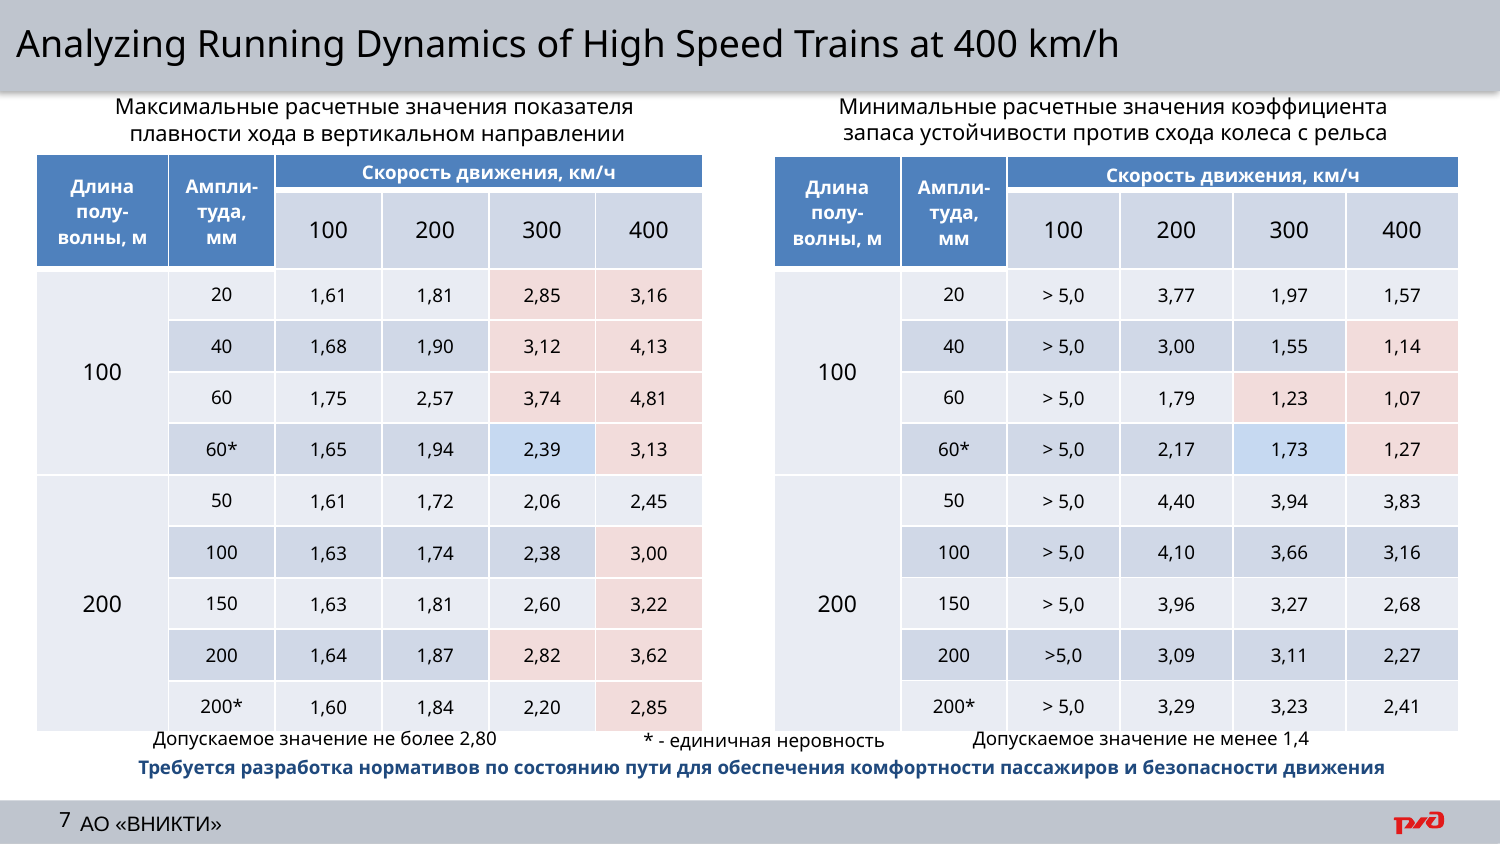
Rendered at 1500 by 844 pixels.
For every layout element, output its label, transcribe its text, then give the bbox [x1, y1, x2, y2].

table_cell > 5,0 [1008, 373, 1119, 422]
table_header Длина полу-волны, м [37, 155, 168, 266]
table_cell 3,16 [596, 270, 702, 319]
table_cell 2,57 [383, 373, 488, 422]
table_cell 3,83 [1347, 476, 1458, 525]
table_cell >5,0 [1008, 630, 1119, 680]
table_cell 1,27 [1347, 424, 1458, 474]
table_cell 3,23 [1234, 681, 1345, 719]
table_cell 200 [37, 476, 168, 731]
table_cell 4,81 [596, 373, 702, 422]
table_cell 1,57 [1347, 270, 1458, 319]
table_cell 200 [902, 630, 1006, 680]
table_cell 400 [596, 193, 702, 268]
table_cell 2,38 [490, 527, 595, 577]
text_box Допускаемое значение не более 2,80 [100, 719, 550, 748]
table_cell 3,00 [1121, 321, 1232, 371]
table_cell > 5,0 [1008, 321, 1119, 371]
table_cell 20 [902, 272, 1006, 319]
table_cell 4,13 [596, 321, 702, 371]
table_cell 3,94 [1234, 476, 1345, 525]
table_cell 1,23 [1234, 373, 1345, 422]
table_cell 2,39 [490, 424, 595, 474]
text_box * - единичная неровность [595, 721, 933, 748]
text_box Допускаемое значение не менее 1,4 [868, 719, 1414, 748]
table_cell 1,55 [1234, 321, 1345, 371]
table_cell 60* [169, 424, 274, 474]
table_cell 200 [169, 630, 274, 680]
table_cell > 5,0 [1008, 681, 1119, 719]
table_cell 2,85 [490, 270, 595, 319]
table_cell 40 [169, 321, 274, 371]
table_cell 1,14 [1347, 321, 1458, 371]
table_cell 100 [276, 193, 381, 268]
table_cell 1,68 [276, 321, 381, 371]
table_cell 1,79 [1121, 373, 1232, 422]
table_cell 3,00 [596, 527, 702, 577]
table_cell 3,66 [1234, 527, 1345, 577]
table_cell 1,87 [383, 630, 488, 680]
table_cell 200 [383, 193, 488, 268]
table_cell 200* [169, 682, 274, 719]
table_cell 200 [775, 476, 900, 721]
table_cell > 5,0 [1008, 527, 1119, 577]
table_cell 2,17 [1121, 424, 1232, 474]
table_cell 100 [37, 272, 168, 474]
table_cell 20 [169, 272, 274, 319]
table_cell 2,60 [490, 579, 595, 628]
table_cell 50 [902, 476, 1006, 525]
table_cell 2,45 [596, 476, 702, 525]
table_cell > 5,0 [1008, 270, 1119, 319]
table_cell 3,11 [1234, 630, 1345, 680]
table_cell 1,84 [383, 682, 488, 719]
table_cell 1,65 [276, 424, 381, 474]
table_cell 2,41 [1347, 681, 1458, 731]
table_cell 50 [169, 476, 274, 525]
table_cell 400 [1347, 193, 1458, 268]
table_cell 4,40 [1121, 476, 1232, 525]
table_cell 2,27 [1347, 630, 1458, 680]
table_cell 150 [169, 579, 274, 628]
table_cell 150 [902, 578, 1006, 628]
table_cell 1,63 [276, 527, 381, 577]
table_cell 2,68 [1347, 578, 1458, 628]
text_box Минимальные расчетные значения коэффициента запаса устойчивости против схода колеса с рельса [806, 85, 1426, 153]
table_cell 2,82 [490, 630, 595, 680]
table_cell 100 [902, 527, 1006, 577]
table_cell 60 [902, 373, 1006, 422]
table_cell 1,72 [383, 476, 488, 525]
text_box Максимальные расчетные значения показателя плавности хода в вертикальном направлении [62, 85, 694, 153]
table_cell 3,22 [596, 579, 702, 628]
table_cell > 5,0 [1008, 424, 1119, 474]
table_cell 60* [902, 424, 1006, 474]
table_cell 100 [1008, 193, 1119, 268]
text_box Требуется разработка нормативов по состоянию пути для обеспечения комфортности пассажиров и безопасности движения [90, 748, 1432, 786]
table_cell 1,63 [276, 579, 381, 628]
table_cell 3,27 [1234, 578, 1345, 628]
table_cell 1,90 [383, 321, 488, 371]
table_cell 3,74 [490, 373, 595, 422]
table_cell 40 [902, 321, 1006, 371]
table_cell 3,12 [490, 321, 595, 371]
table_cell 200* [902, 681, 1006, 719]
table_cell 2,06 [490, 476, 595, 525]
table_cell 1,81 [383, 270, 488, 319]
table_header Длина полу-волны, м [775, 157, 900, 266]
table_cell 2,20 [490, 682, 595, 731]
table_header Ампли-туда, мм [169, 155, 274, 266]
table_cell 100 [775, 272, 900, 474]
table_cell > 5,0 [1008, 578, 1119, 628]
text_box Analyzing Running Dynamics of High Speed Trains at 400 km/h [1, 25, 1294, 66]
table_cell 1,07 [1347, 373, 1458, 422]
table_cell 1,61 [276, 476, 381, 525]
table_cell 1,81 [383, 579, 488, 628]
table_cell 1,61 [276, 270, 381, 319]
table_cell 1,75 [276, 373, 381, 422]
table_cell 100 [169, 527, 274, 577]
table_cell 3,13 [596, 424, 702, 474]
table_cell 3,77 [1121, 270, 1232, 319]
table_cell 1,74 [383, 527, 488, 577]
table_cell 1,60 [276, 682, 381, 719]
table_header Скорость движения, км/ч [1008, 157, 1458, 187]
table_cell 60 [169, 373, 274, 422]
table_cell 4,10 [1121, 527, 1232, 577]
table_header Ампли-туда, мм [902, 157, 1006, 266]
table_header Скорость движения, км/ч [276, 155, 702, 187]
table_cell 200 [1121, 193, 1232, 268]
table_cell 1,73 [1234, 424, 1345, 474]
table_cell 1,97 [1234, 270, 1345, 319]
table_cell 1,94 [383, 424, 488, 474]
table_cell 1,64 [276, 630, 381, 680]
table_cell 3,09 [1121, 630, 1232, 680]
table_cell 2,85 [596, 682, 702, 721]
table_cell 300 [490, 193, 595, 268]
table_cell 3,16 [1347, 527, 1458, 577]
table_cell > 5,0 [1008, 476, 1119, 525]
table_cell 3,62 [596, 630, 702, 680]
table_cell 300 [1234, 193, 1345, 268]
table_cell 3,96 [1121, 578, 1232, 628]
table_cell 3,29 [1121, 681, 1232, 719]
